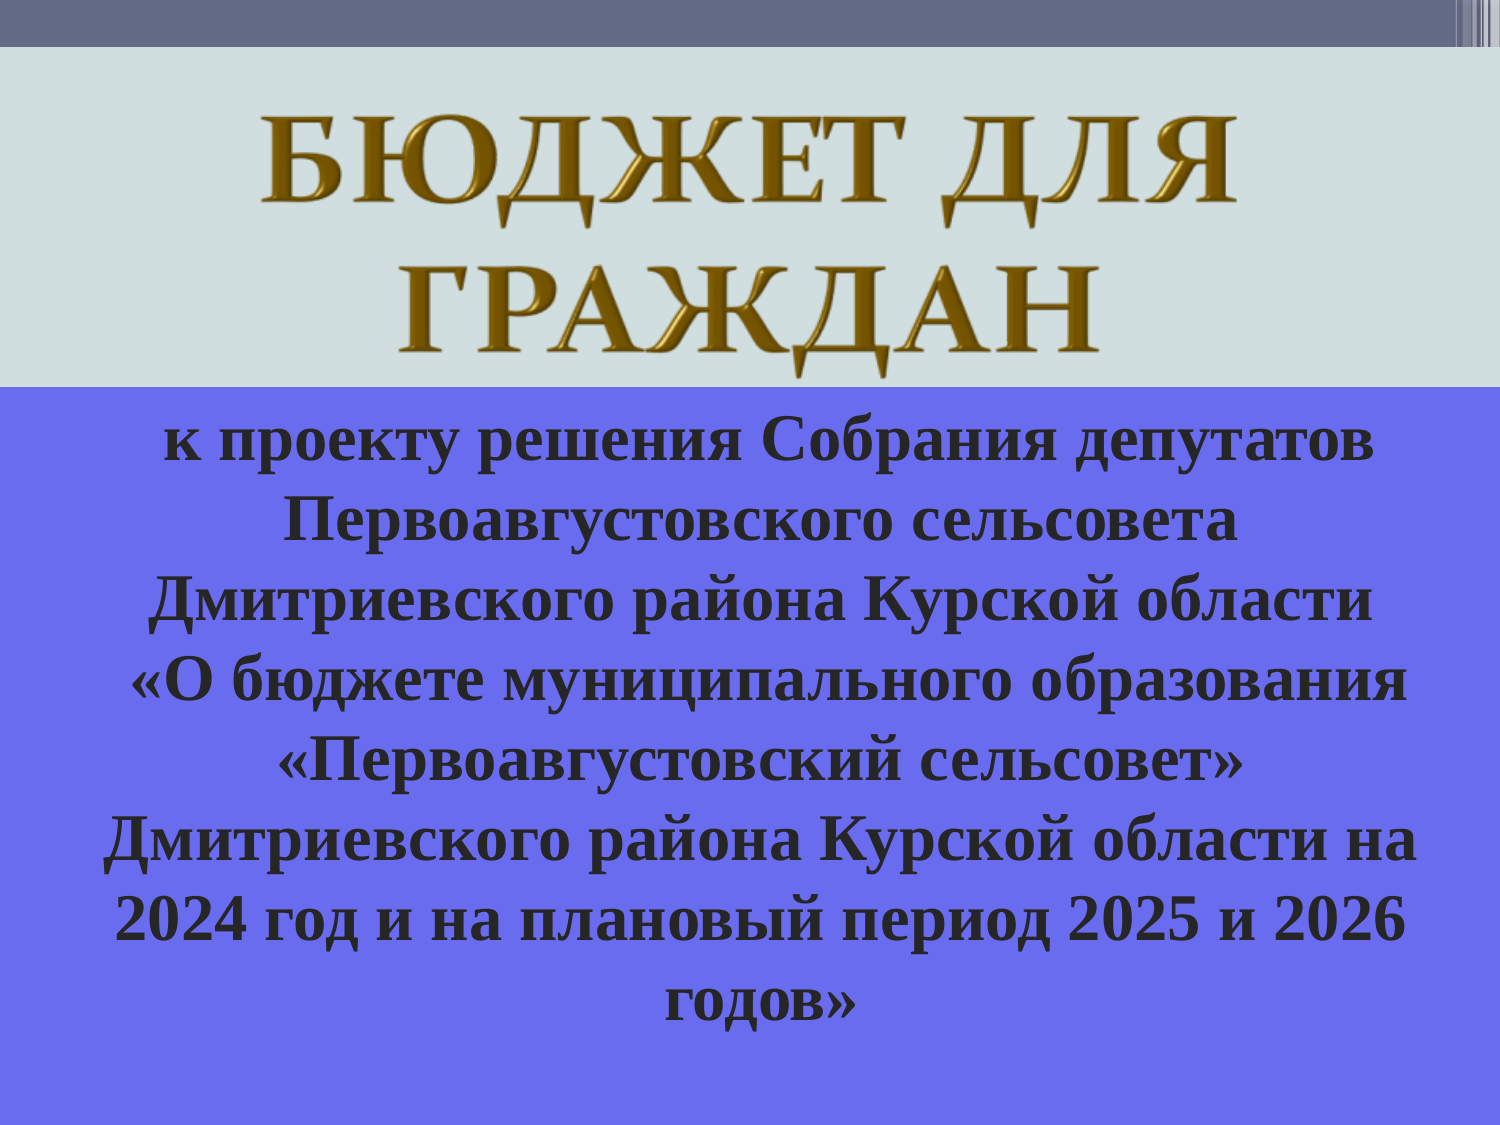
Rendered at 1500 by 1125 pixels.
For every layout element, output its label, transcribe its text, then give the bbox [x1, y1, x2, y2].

picture [0, 46, 1500, 387]
text_box к проекту решения Собрания депутатов Первоавгустовского сельсовета Дмитриевского района Курской области «О бюджете муниципального образования «Первоавгустовский сельсовет» Дмитриевского района Курской области на 2024 год и на плановый период 2025 и 2026 годов» [70, 395, 1454, 1121]
